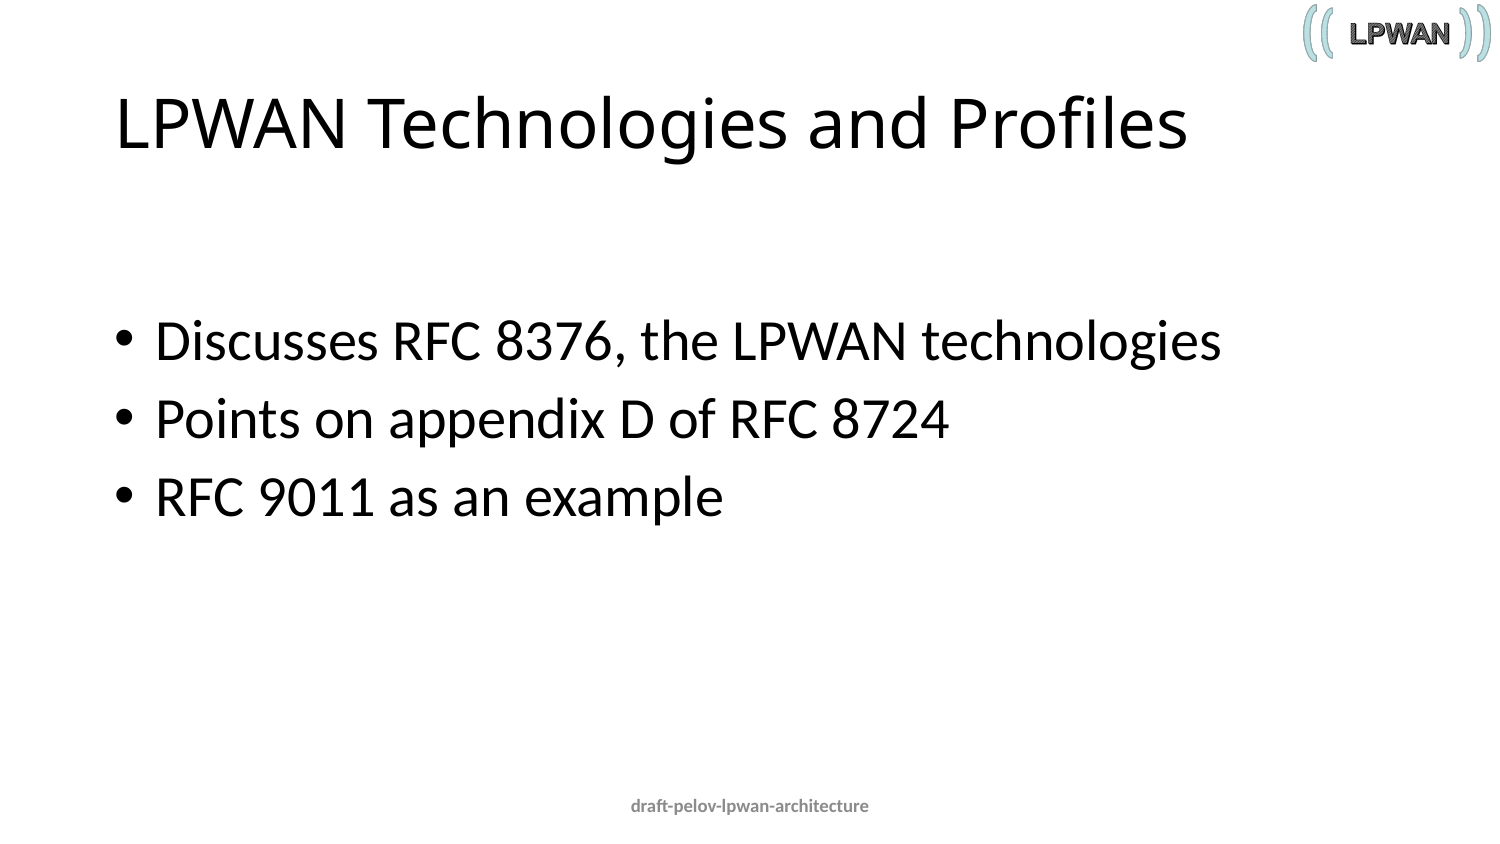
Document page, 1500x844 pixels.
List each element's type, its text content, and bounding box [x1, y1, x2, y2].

picture [1303, 4, 1491, 62]
list Discusses RFC 8376, the LPWAN technologies Points on appendix D of RFC 8724 RFC 9011 as an example [103, 304, 1397, 782]
footer draft-pelov-lpwan-architecture [496, 782, 1004, 827]
title LPWAN Technologies and Profiles [103, 44, 1397, 208]
